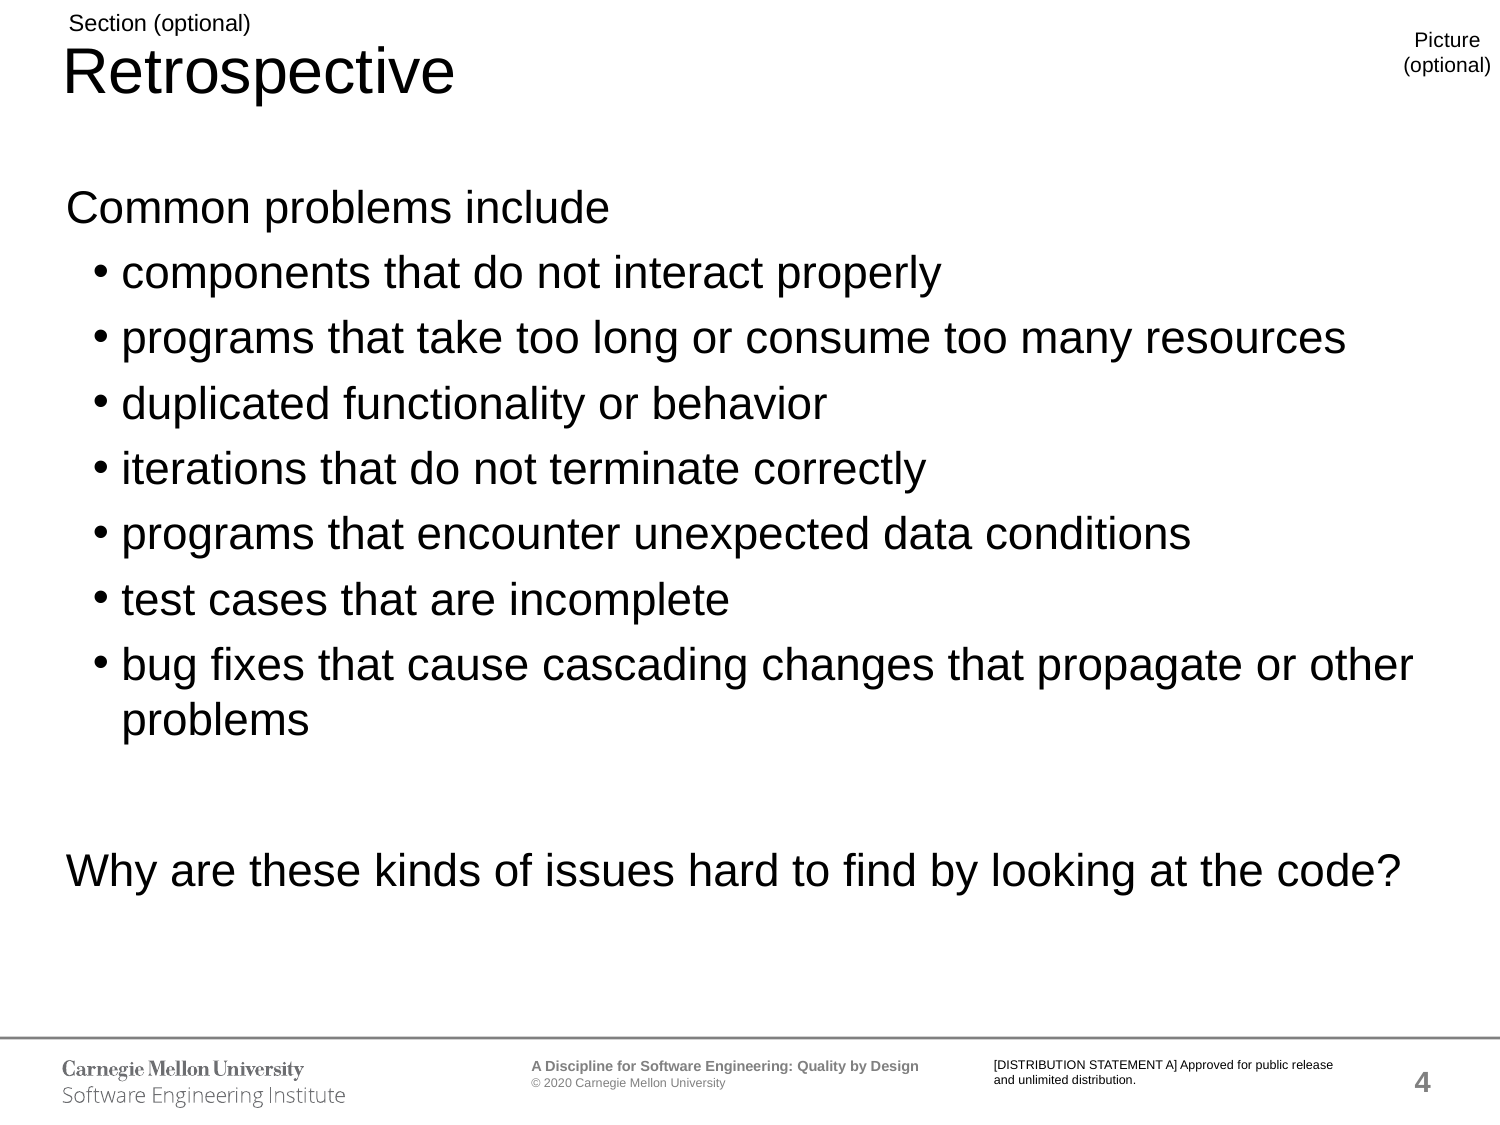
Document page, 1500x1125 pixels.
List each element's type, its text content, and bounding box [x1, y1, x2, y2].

title Retrospective [62, 37, 1338, 182]
list Common problems include components that do not interact properly programs that take too long or consume too many resources duplicated functionality or behavior iterations that do not terminate correctly programs that encounter unexpected data conditions test cases that are incomplete bug fixes that cause cascading changes that propagate or other problems Why are these kinds of issues hard to find by looking at the code? [65, 177, 1431, 1000]
